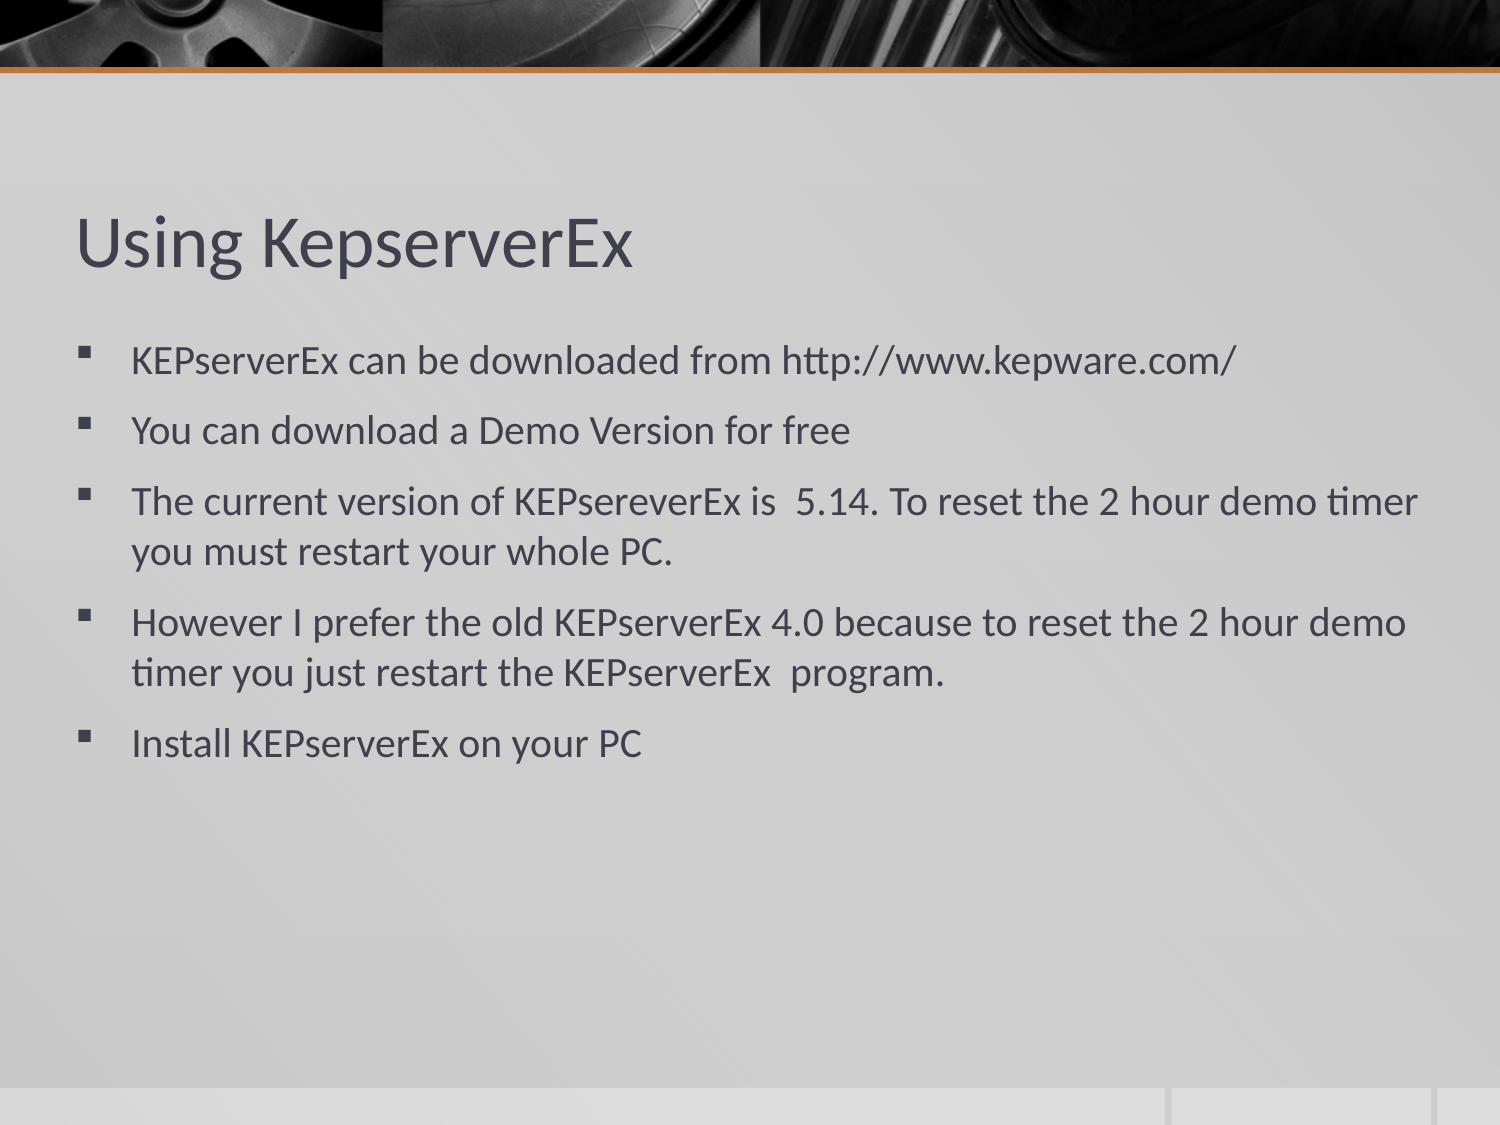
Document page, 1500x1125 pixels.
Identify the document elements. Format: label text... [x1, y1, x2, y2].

picture [0, 0, 1500, 67]
list KEPserverEx can be downloaded from http://www.kepware.com/ You can download a Demo Version for free The current version of KEPsereverEx is 5.14. To reset the 2 hour demo timer you must restart your whole PC. However I prefer the old KEPserverEx 4.0 because to reset the 2 hour demo timer you just restart the KEPserverEx program. Install KEPserverEx on your PC [75, 324, 1425, 1005]
title Using KepserverEx [75, 162, 1425, 313]
